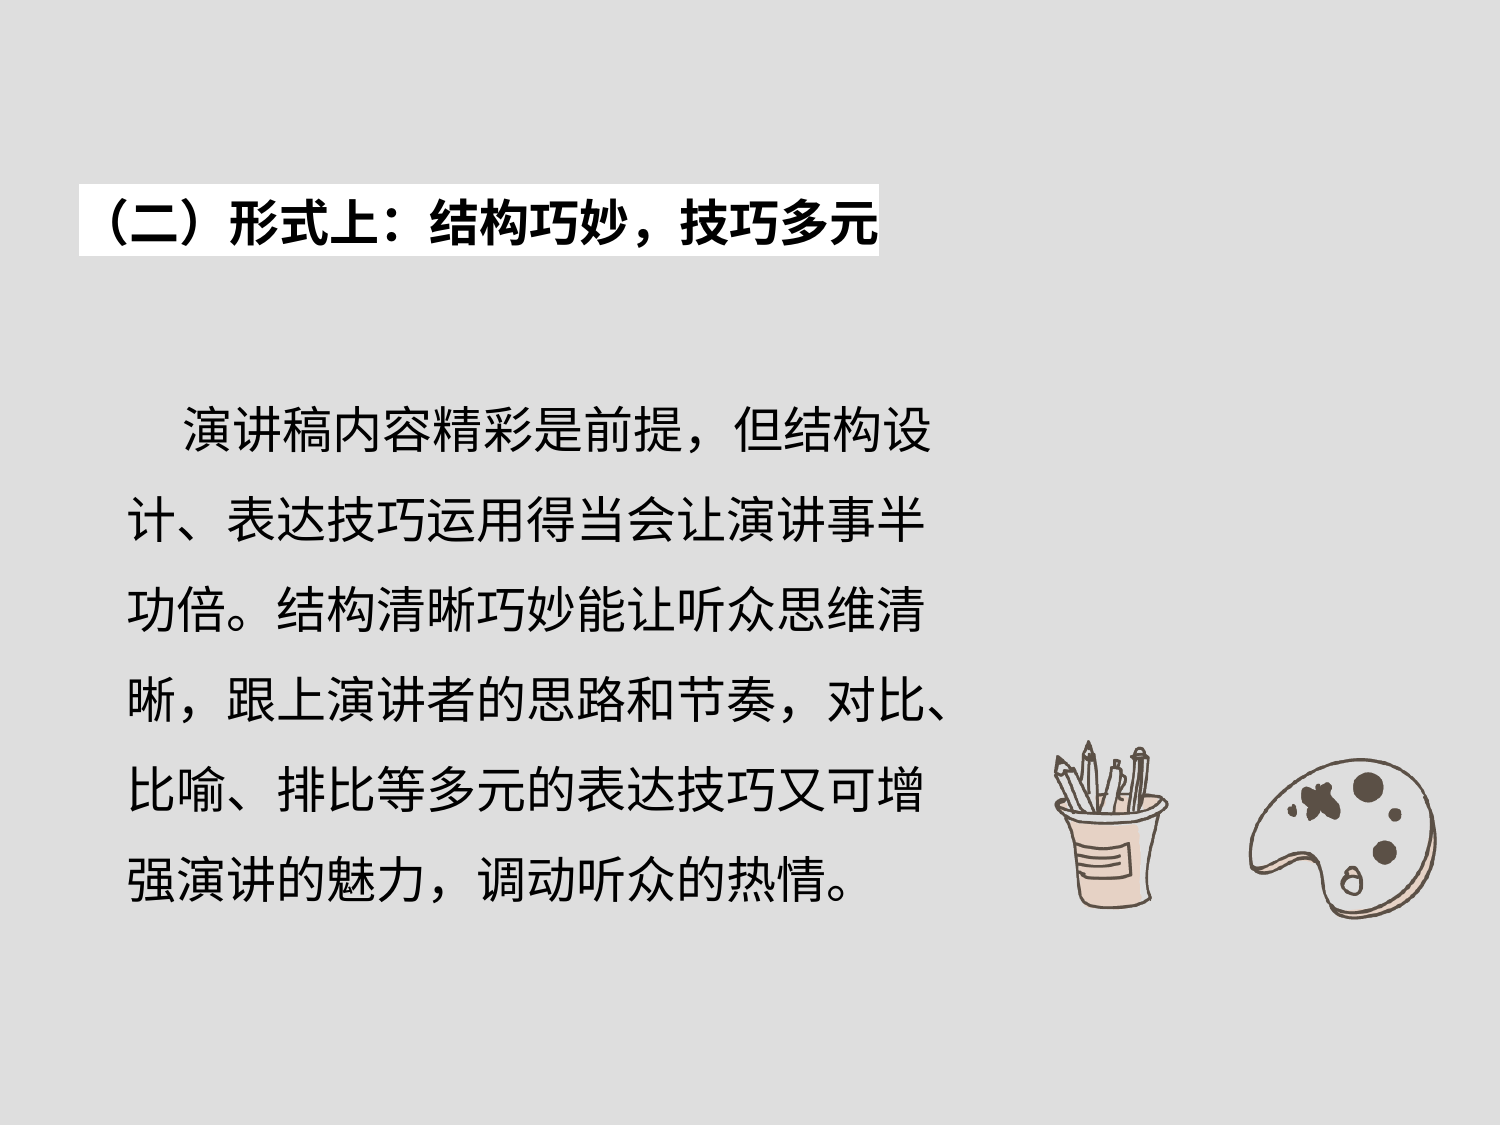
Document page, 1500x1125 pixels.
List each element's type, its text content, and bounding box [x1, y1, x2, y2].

picture [1038, 726, 1178, 931]
text_box 演讲稿内容精彩是前提，但结构设计、表达技巧运用得当会让演讲事半功倍。结构清晰巧妙能让听众思维清晰，跟上演讲者的思路和节奏，对比、比喻、排比等多元的表达技巧又可增强演讲的魅力，调动听众的热情。 [111, 361, 960, 956]
picture [1231, 744, 1461, 927]
text_box （二）形式上：结构巧妙，技巧多元 [64, 184, 934, 310]
